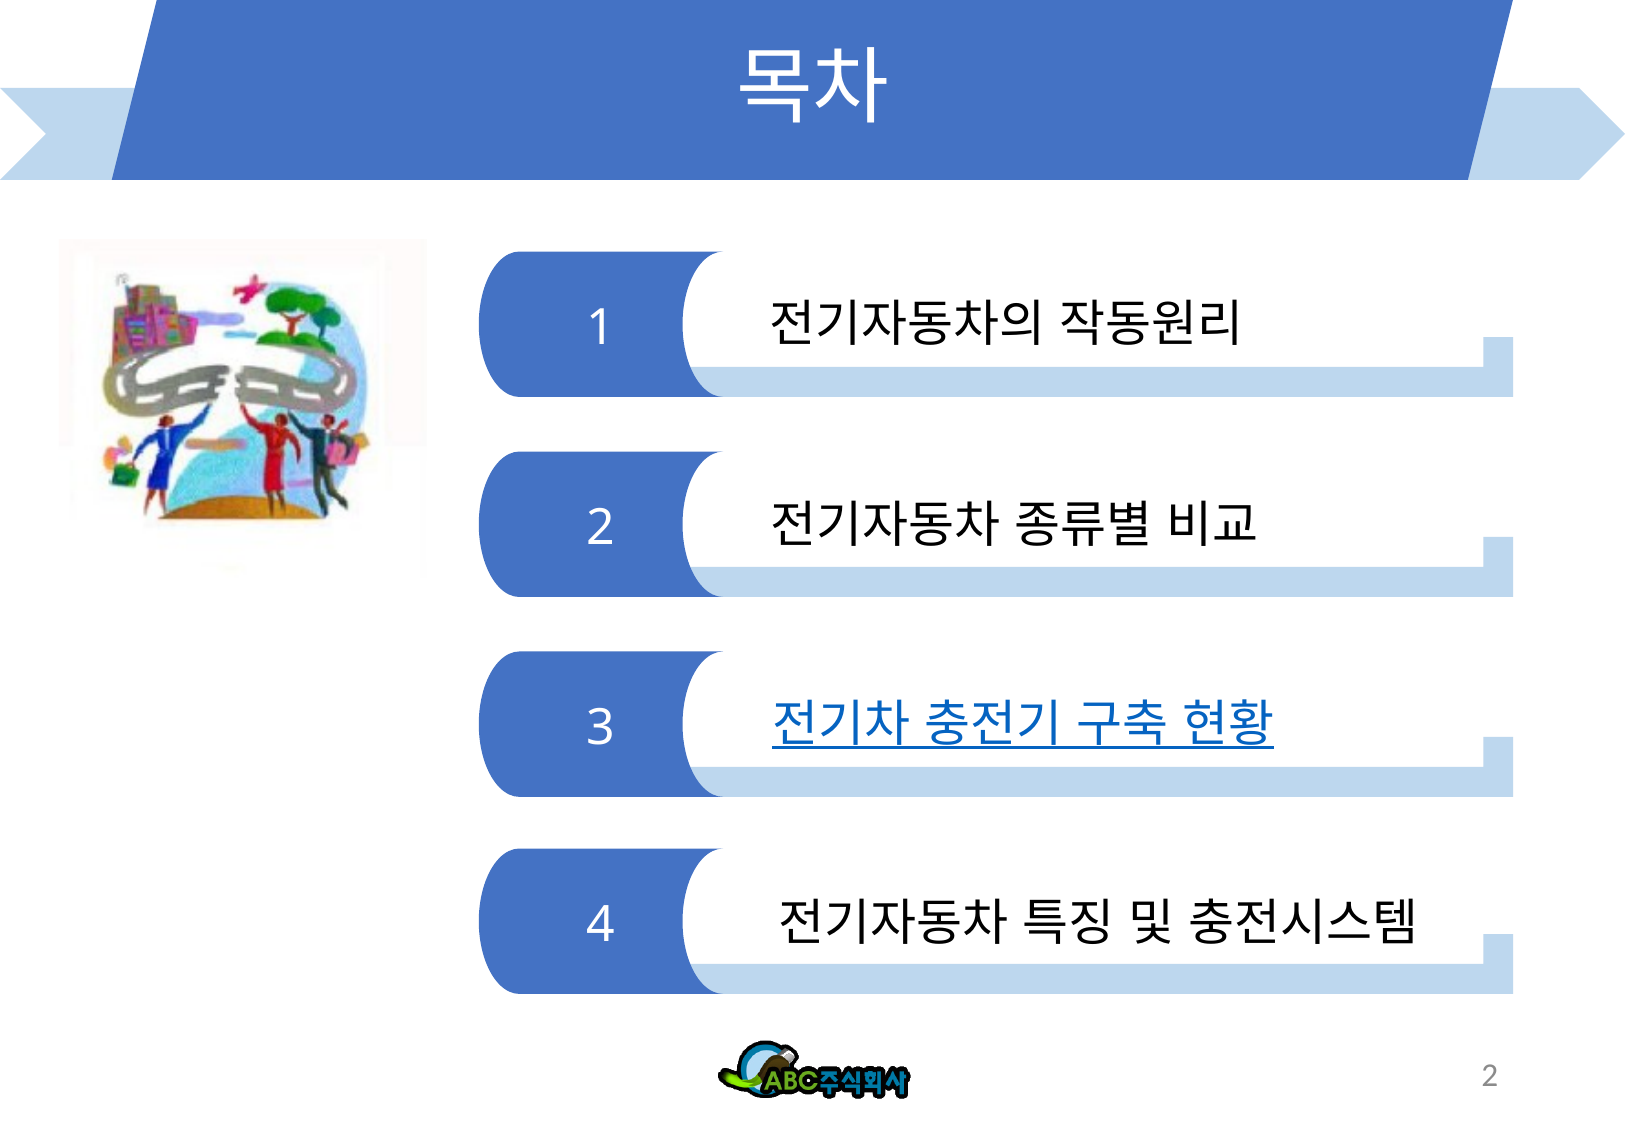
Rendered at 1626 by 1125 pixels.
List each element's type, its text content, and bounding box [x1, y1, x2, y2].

text_box [532, 336, 1514, 398]
text_box [532, 933, 1514, 995]
text_box [532, 736, 1514, 798]
text_box 3 [478, 651, 724, 797]
text_box 4 [478, 848, 724, 994]
text_box [532, 536, 1514, 598]
text_box 전기자동차 특징 및 충전시스템 [764, 882, 1434, 958]
text_box 2 [478, 451, 724, 597]
picture [58, 239, 427, 585]
picture [709, 1034, 916, 1103]
text_box 1 [478, 251, 724, 397]
text_box 전기차 충전기 구축 현황 [757, 684, 1290, 772]
title 목차 [0, 0, 1625, 180]
text_box 전기자동차의 작동원리 [754, 284, 1259, 359]
text_box 전기자동차 종류별 비교 [756, 485, 1274, 560]
slide_number 2 [1147, 1042, 1514, 1103]
